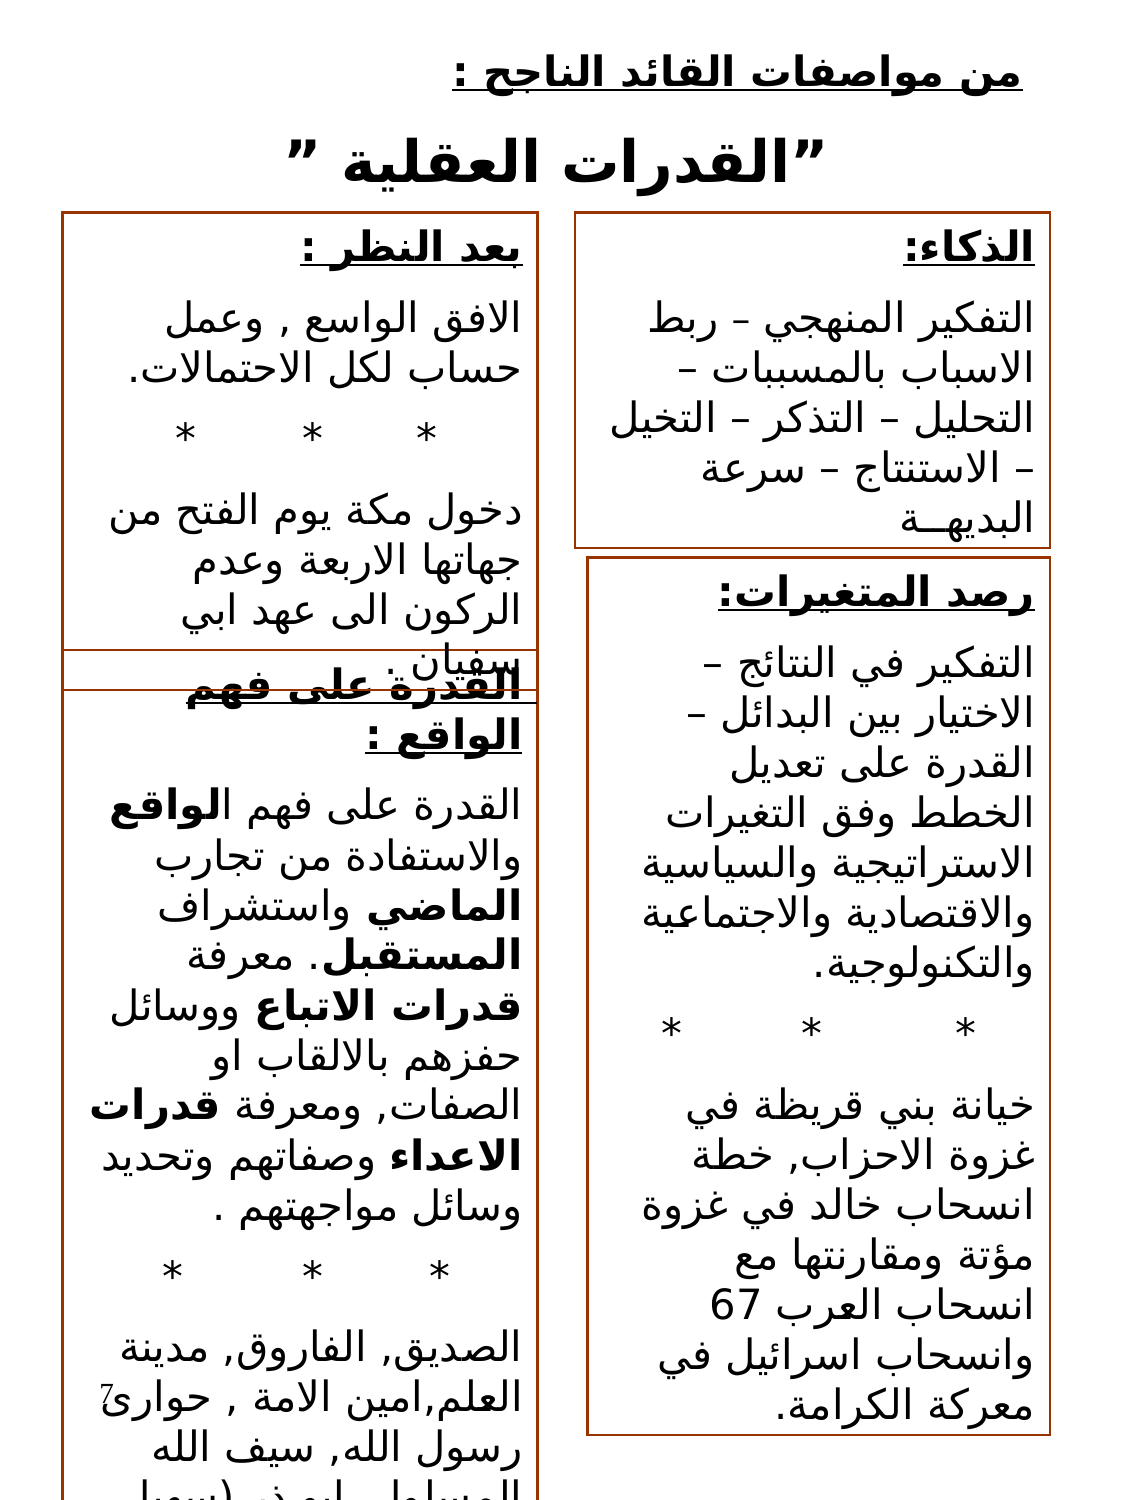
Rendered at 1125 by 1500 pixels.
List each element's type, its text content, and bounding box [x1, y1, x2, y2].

text_box القدرة على فهم الواقع : القدرة على فهم الواقع والاستفادة من تجارب الماضي واستشراف المستقبل. معرفة قدرات الاتباع ووسائل حفزهم بالالقاب او الصفات, ومعرفة قدرات الاعداء وصفاتهم وتحديد وسائل مواجهتهم . * * * الصديق, الفاروق, مدينة العلم,امين الامة , حوارى رسول الله, سيف الله المسلول, ابو ذر (سهيل بن عمرو وابو سفيان, زعيم الاحابيش) [62, 690, 538, 1500]
text_box الذكاء: التفكير المنهجي – ربط الاسباب بالمسببات – التحليل – التذكر – التخيل – الاستنتاج – سرعة البديهــة [575, 212, 1050, 549]
text_box بعد النظر : الافق الواسع , وعمل حساب لكل الاحتمالات. * * * دخول مكة يوم الفتح من جهاتها الاربعة وعدم الركون الى عهد ابي سفيان . [62, 212, 538, 690]
text_box [87, 202, 1038, 263]
text_box رصد المتغيرات: التفكير في النتائج – الاختيار بين البدائل – القدرة على تعديل الخطط وفق التغيرات الاستراتيجية والسياسية والاقتصادية والاجتماعية والتكنولوجية. * * * خيانة بني قريظة في غزوة الاحزاب, خطة انسحاب خالد في غزوة مؤتة ومقارنتها مع انسحاب العرب 67 وانسحاب اسرائيل في معركة الكرامة. [587, 557, 1050, 1435]
text_box من مواصفات القائد الناجح : ”القدرات العقلية ” [74, 37, 1038, 202]
